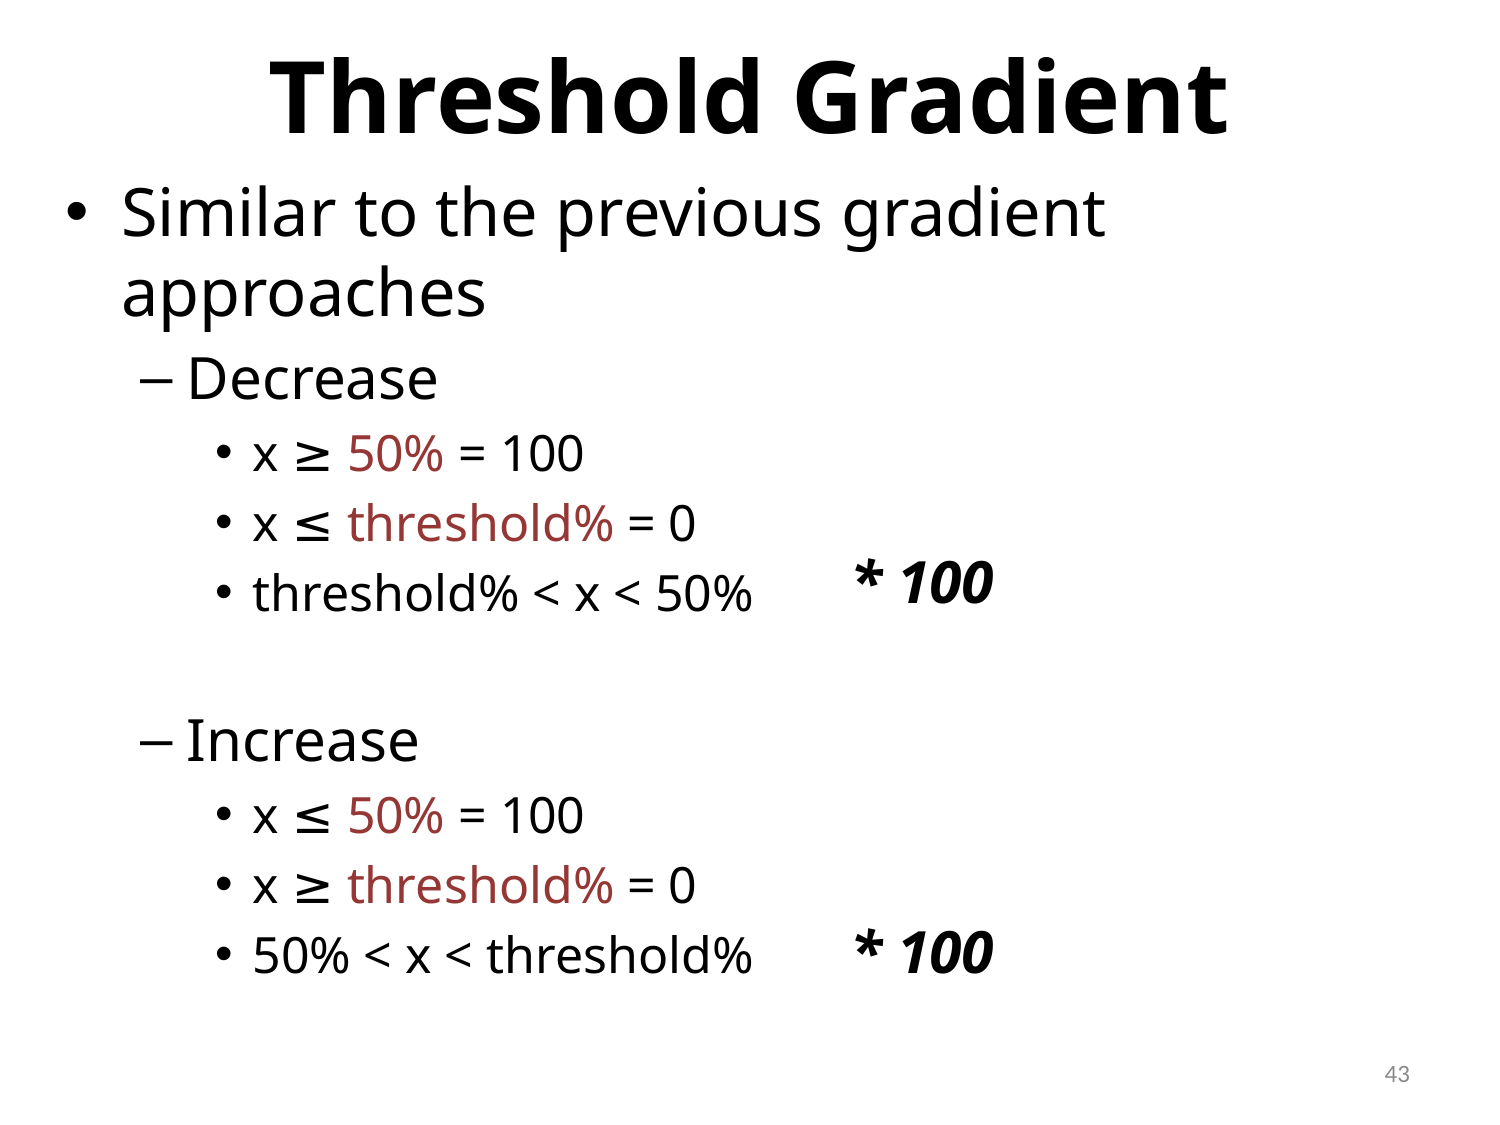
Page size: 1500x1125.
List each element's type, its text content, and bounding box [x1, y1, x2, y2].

title Threshold Gradient [75, 0, 1425, 188]
slide_number 43 [1074, 1042, 1425, 1103]
list Similar to the previous gradient approaches Decrease x ≥ 50% = 100 x ≤ threshold% = 0 threshold% < x < 50% Increase x ≤ 50% = 100 x ≥ threshold% = 0 50% < x < threshold% [50, 162, 1413, 1119]
